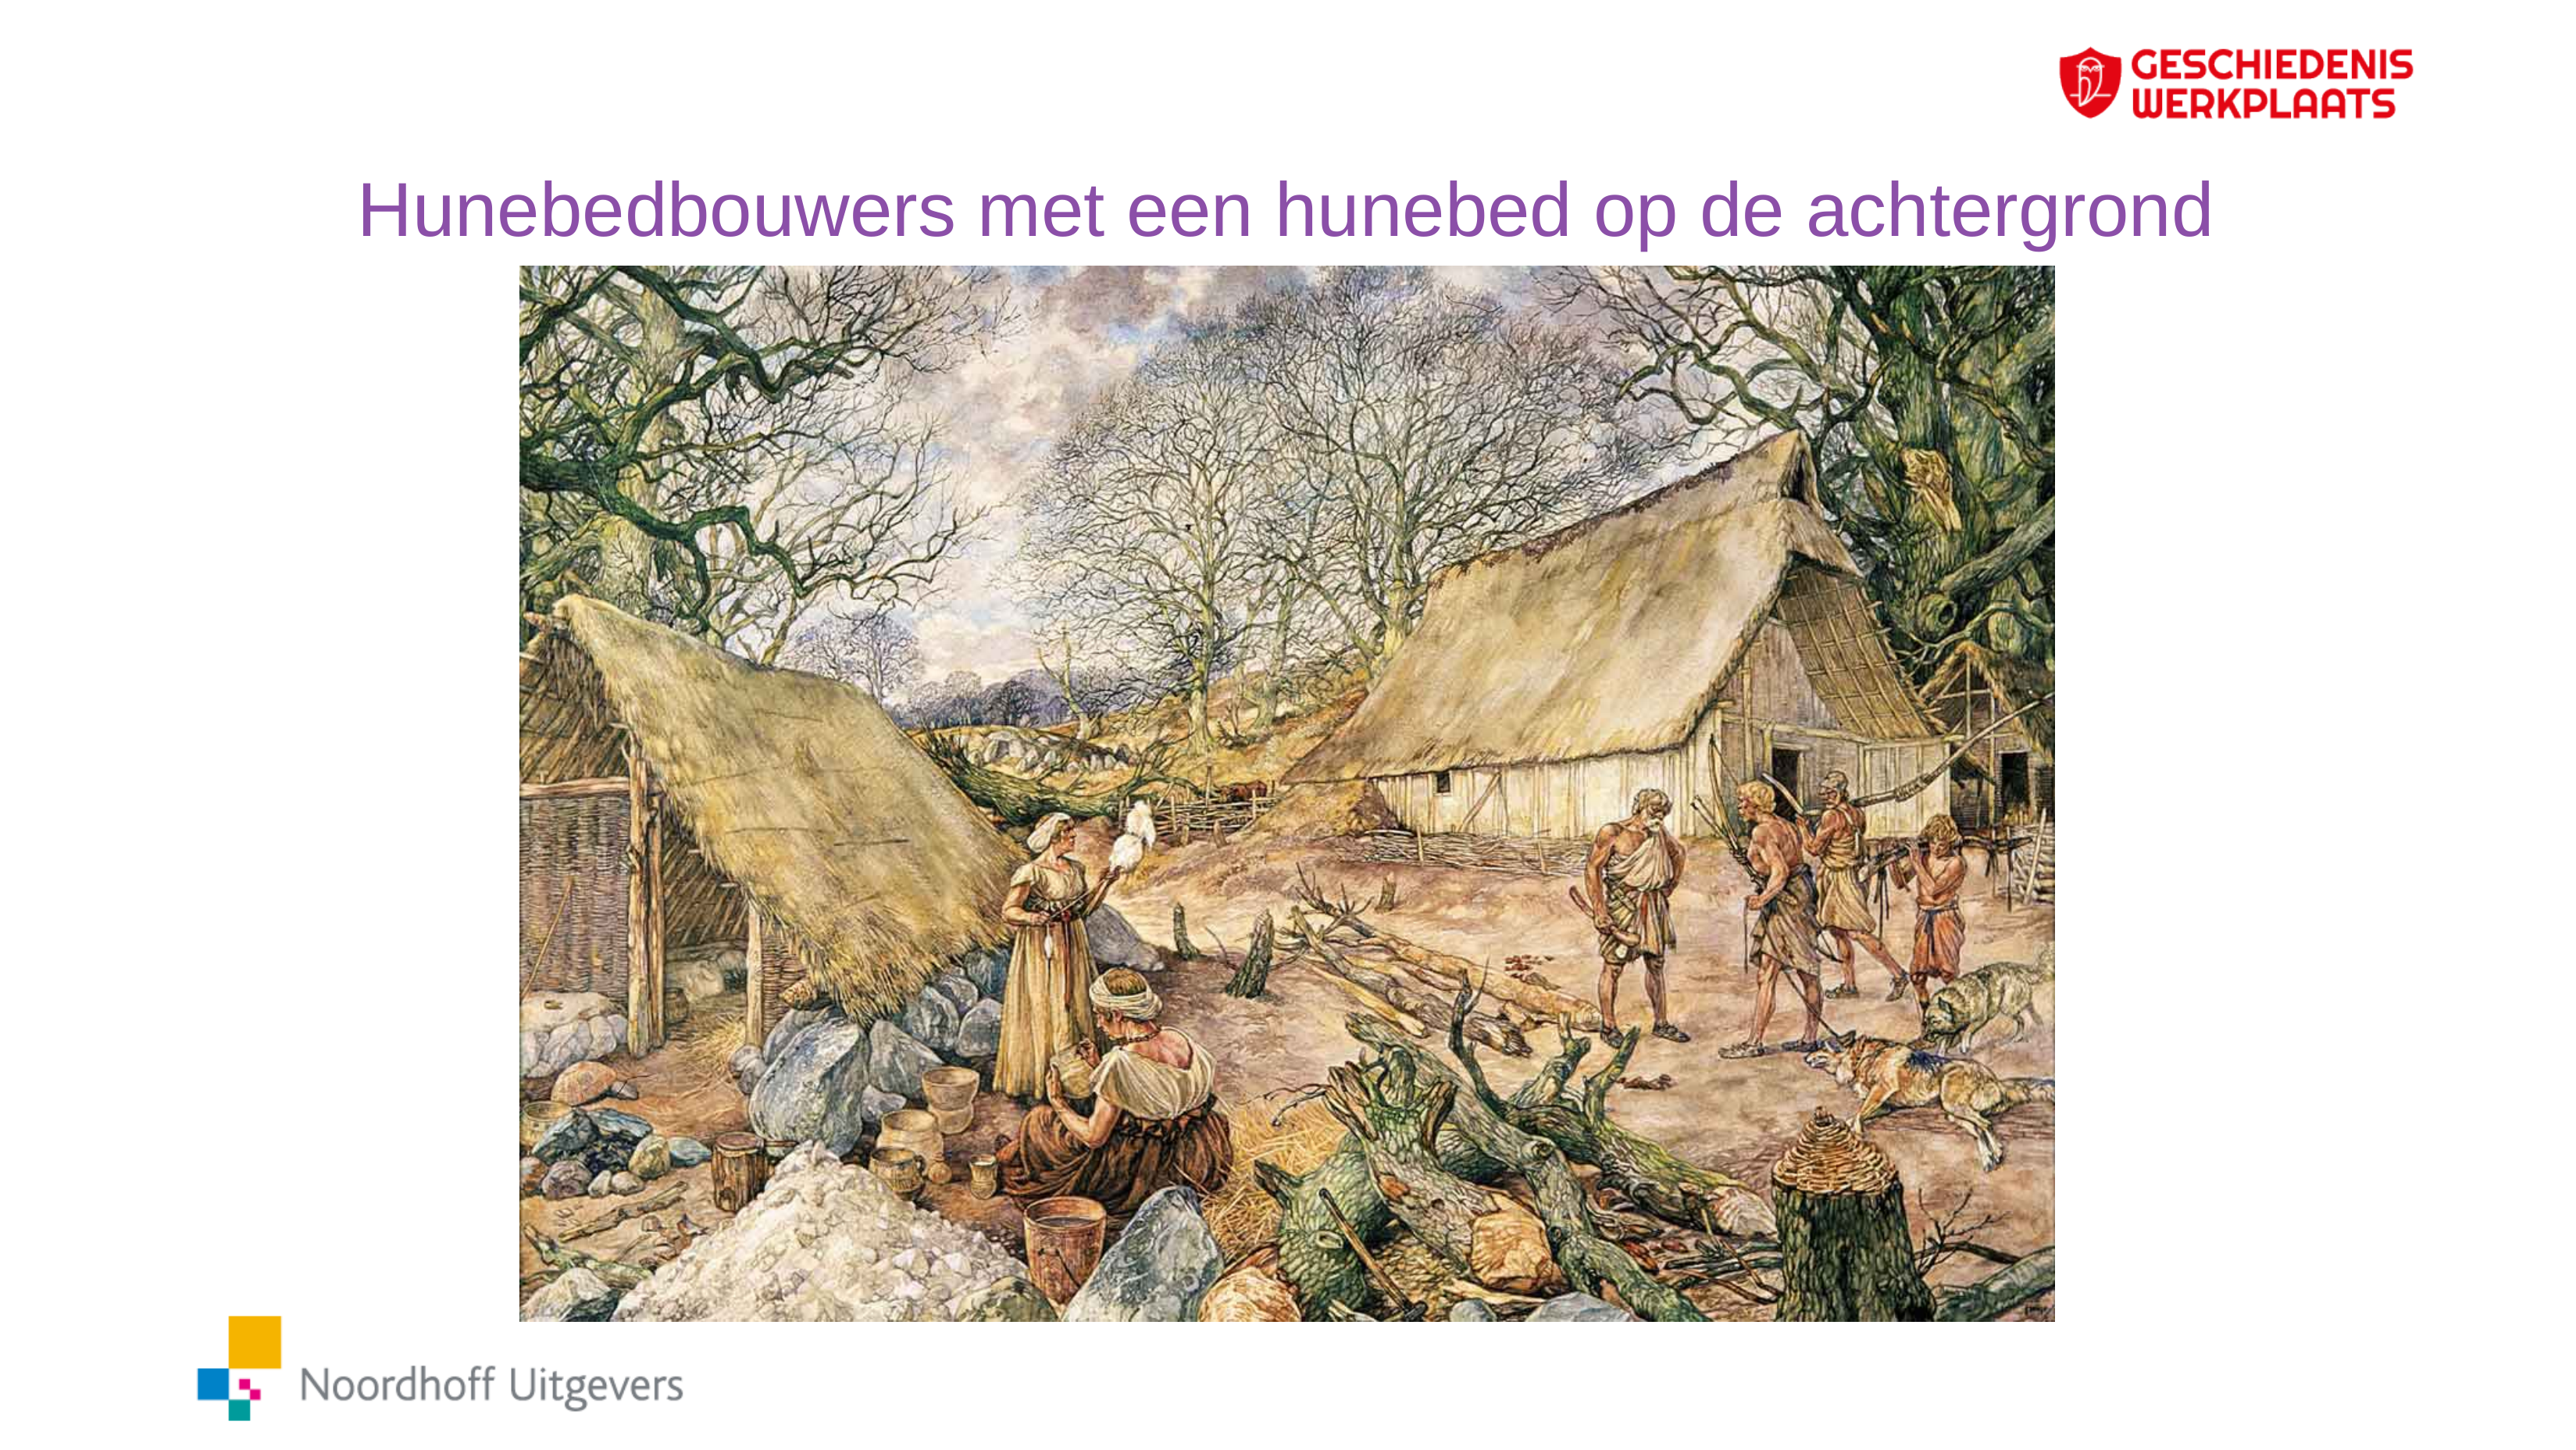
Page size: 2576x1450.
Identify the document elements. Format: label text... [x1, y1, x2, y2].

picture [159, 266, 2055, 1449]
title Hunebedbouwers met een hunebed op de achtergrond [159, 159, 2416, 266]
picture [1610, 0, 2576, 161]
